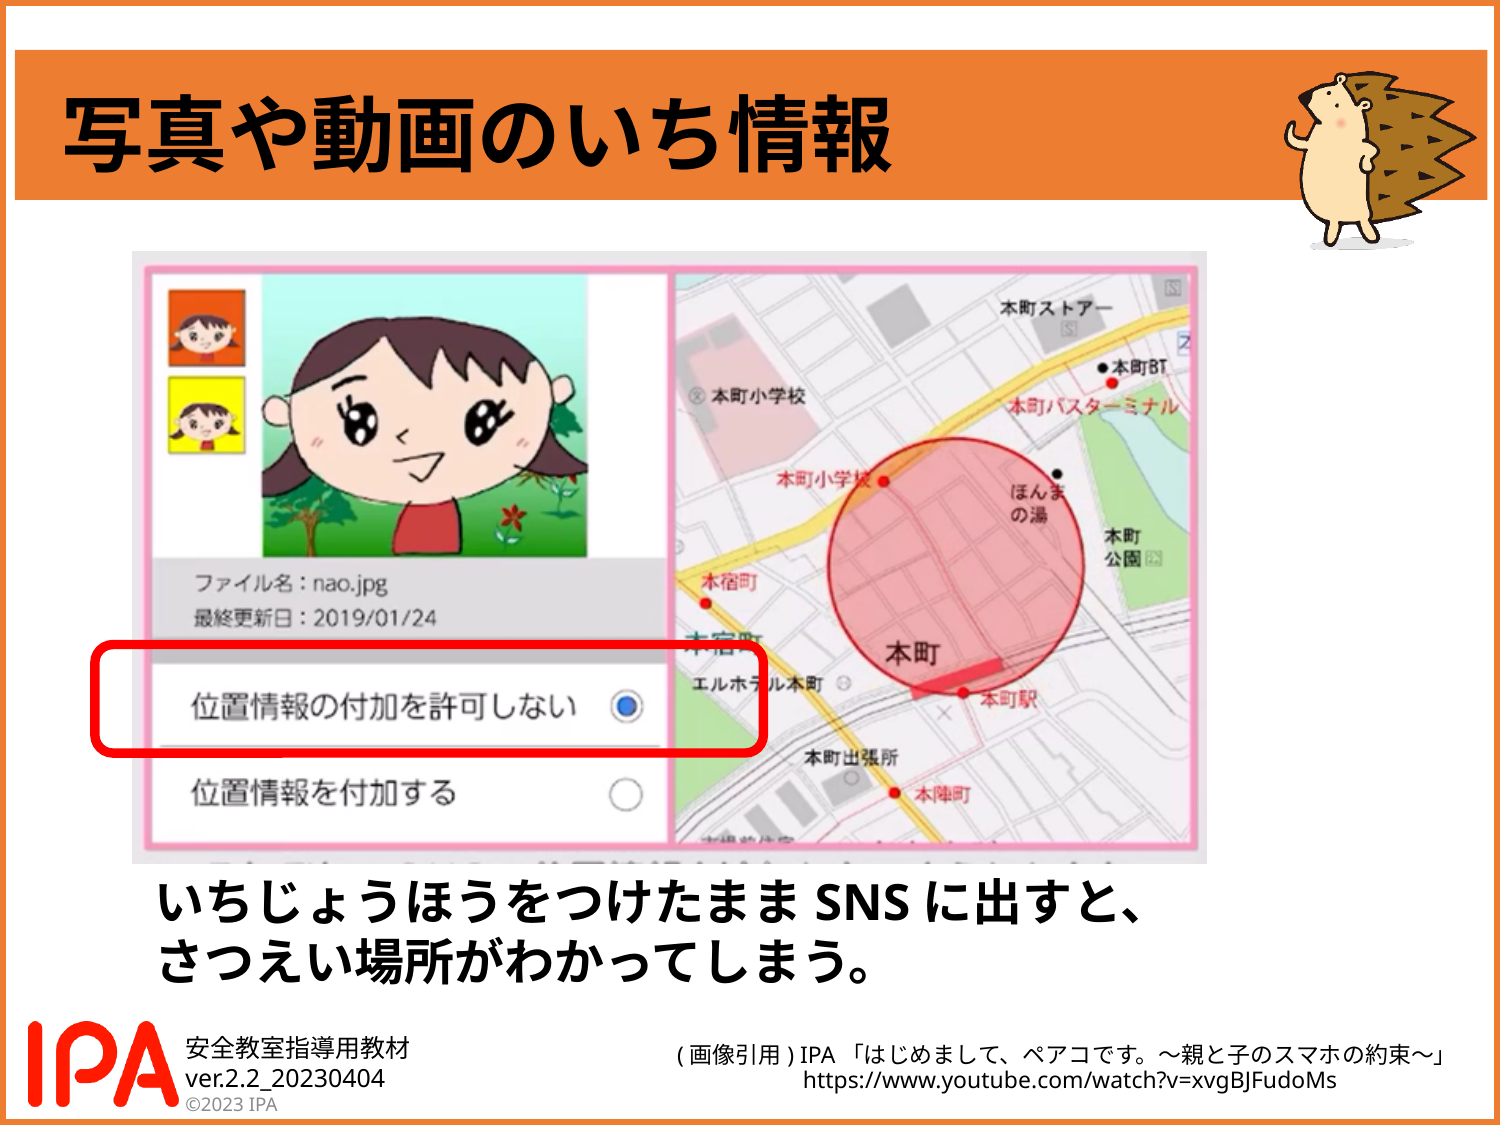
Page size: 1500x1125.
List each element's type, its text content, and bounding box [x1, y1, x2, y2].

text_box [93, 643, 132, 755]
text_box (画像引用) IPA「はじめまして、ペアコです。～親と子のスマホの約束～」 https://www.youtube.com/watch?v=xvgBJFudoMs [662, 986, 1500, 1125]
picture [1284, 71, 1477, 250]
title 写真や動画のいち情報 [46, 62, 1350, 216]
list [132, 251, 1207, 864]
text_box いちじょうほうをつけたままSNSに出すと、 さつえい場所がわかってしまう。 [139, 863, 1210, 998]
picture [28, 1021, 179, 1107]
